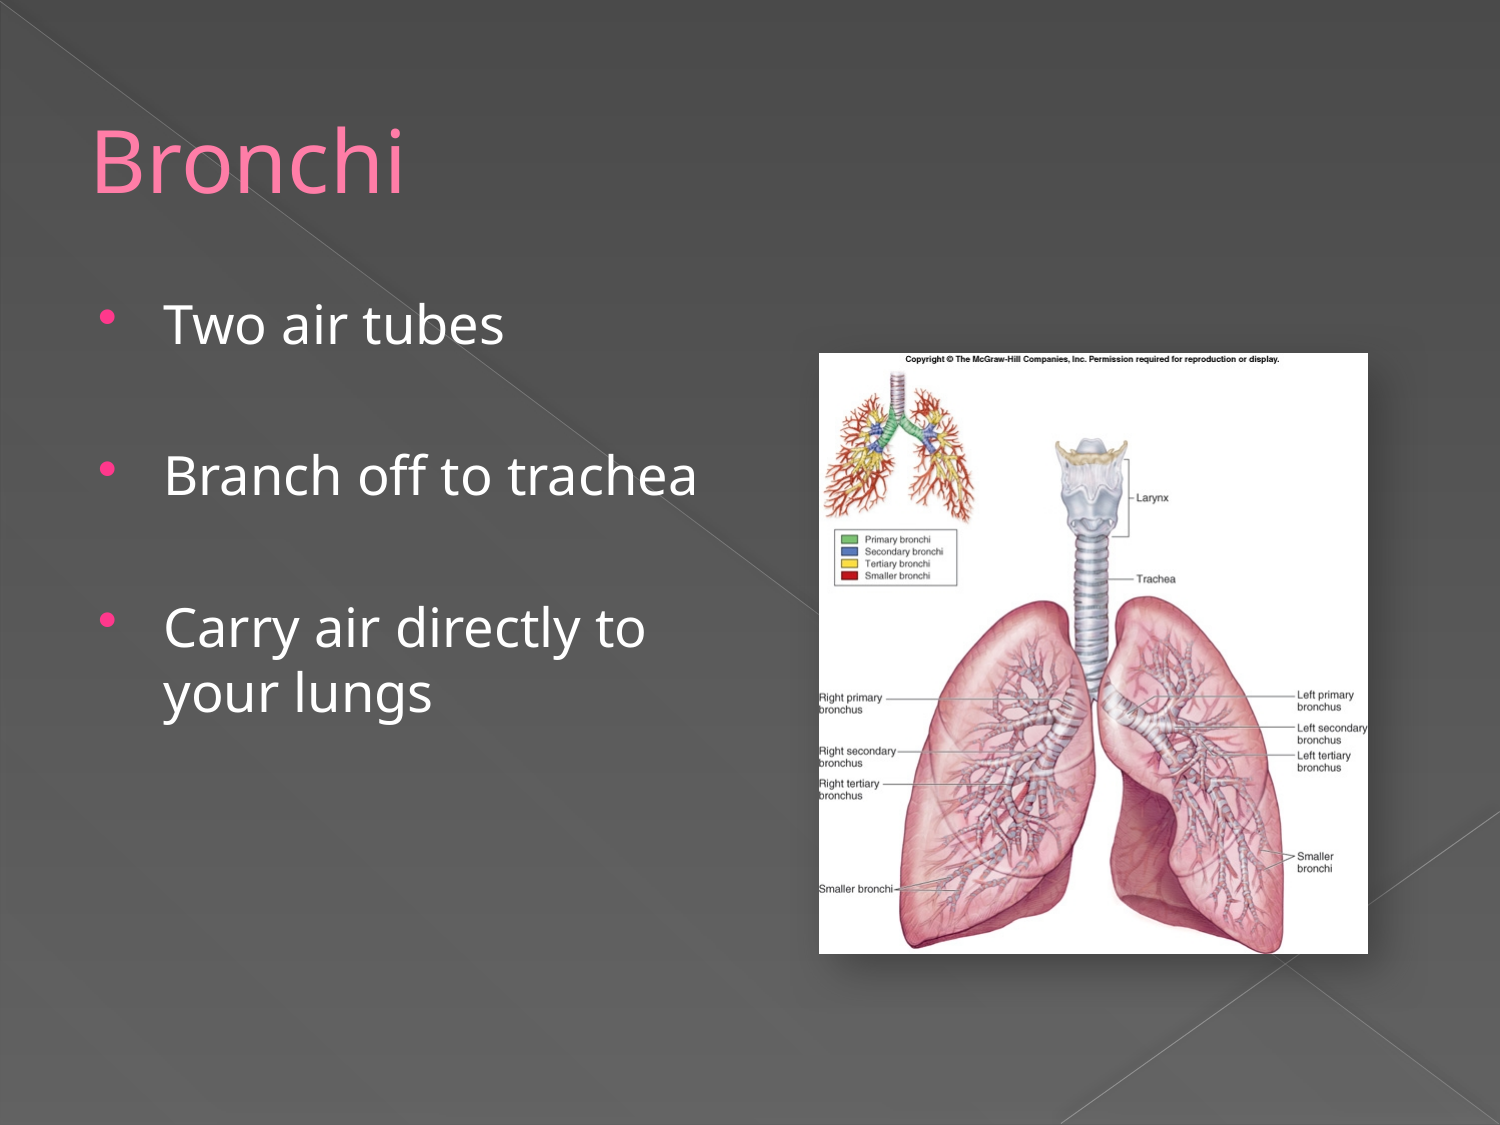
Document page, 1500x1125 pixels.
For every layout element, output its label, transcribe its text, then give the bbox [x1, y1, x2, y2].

list Two air tubes Branch off to trachea Carry air directly to your lungs [75, 282, 738, 1025]
title Bronchi [75, 43, 1425, 274]
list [819, 353, 1368, 954]
